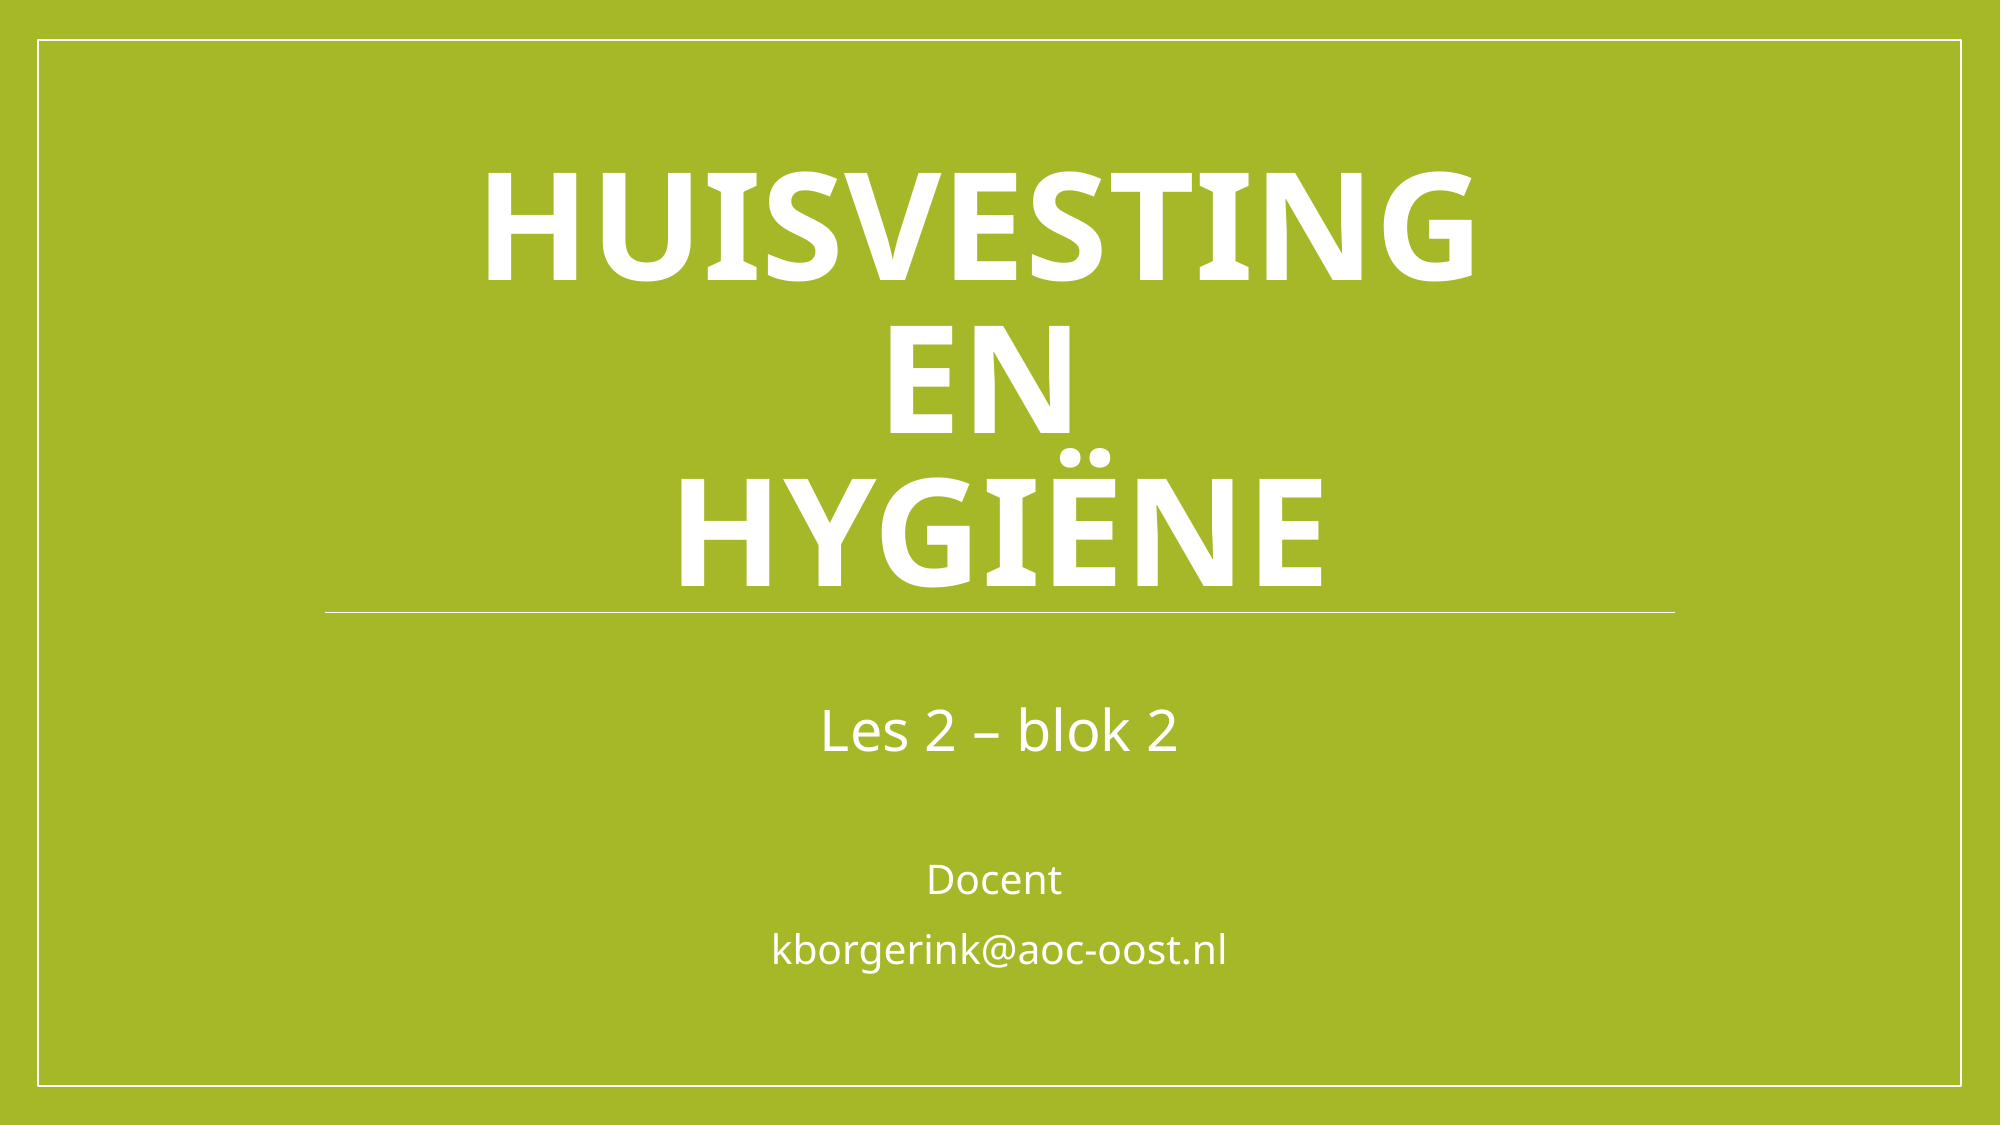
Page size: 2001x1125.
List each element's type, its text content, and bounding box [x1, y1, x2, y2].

subtitle Les 2 – blok 2 Docent kborgerink@aoc-oost.nl [280, 694, 1719, 982]
title Huisvesting en Hygiëne [182, 144, 1818, 625]
